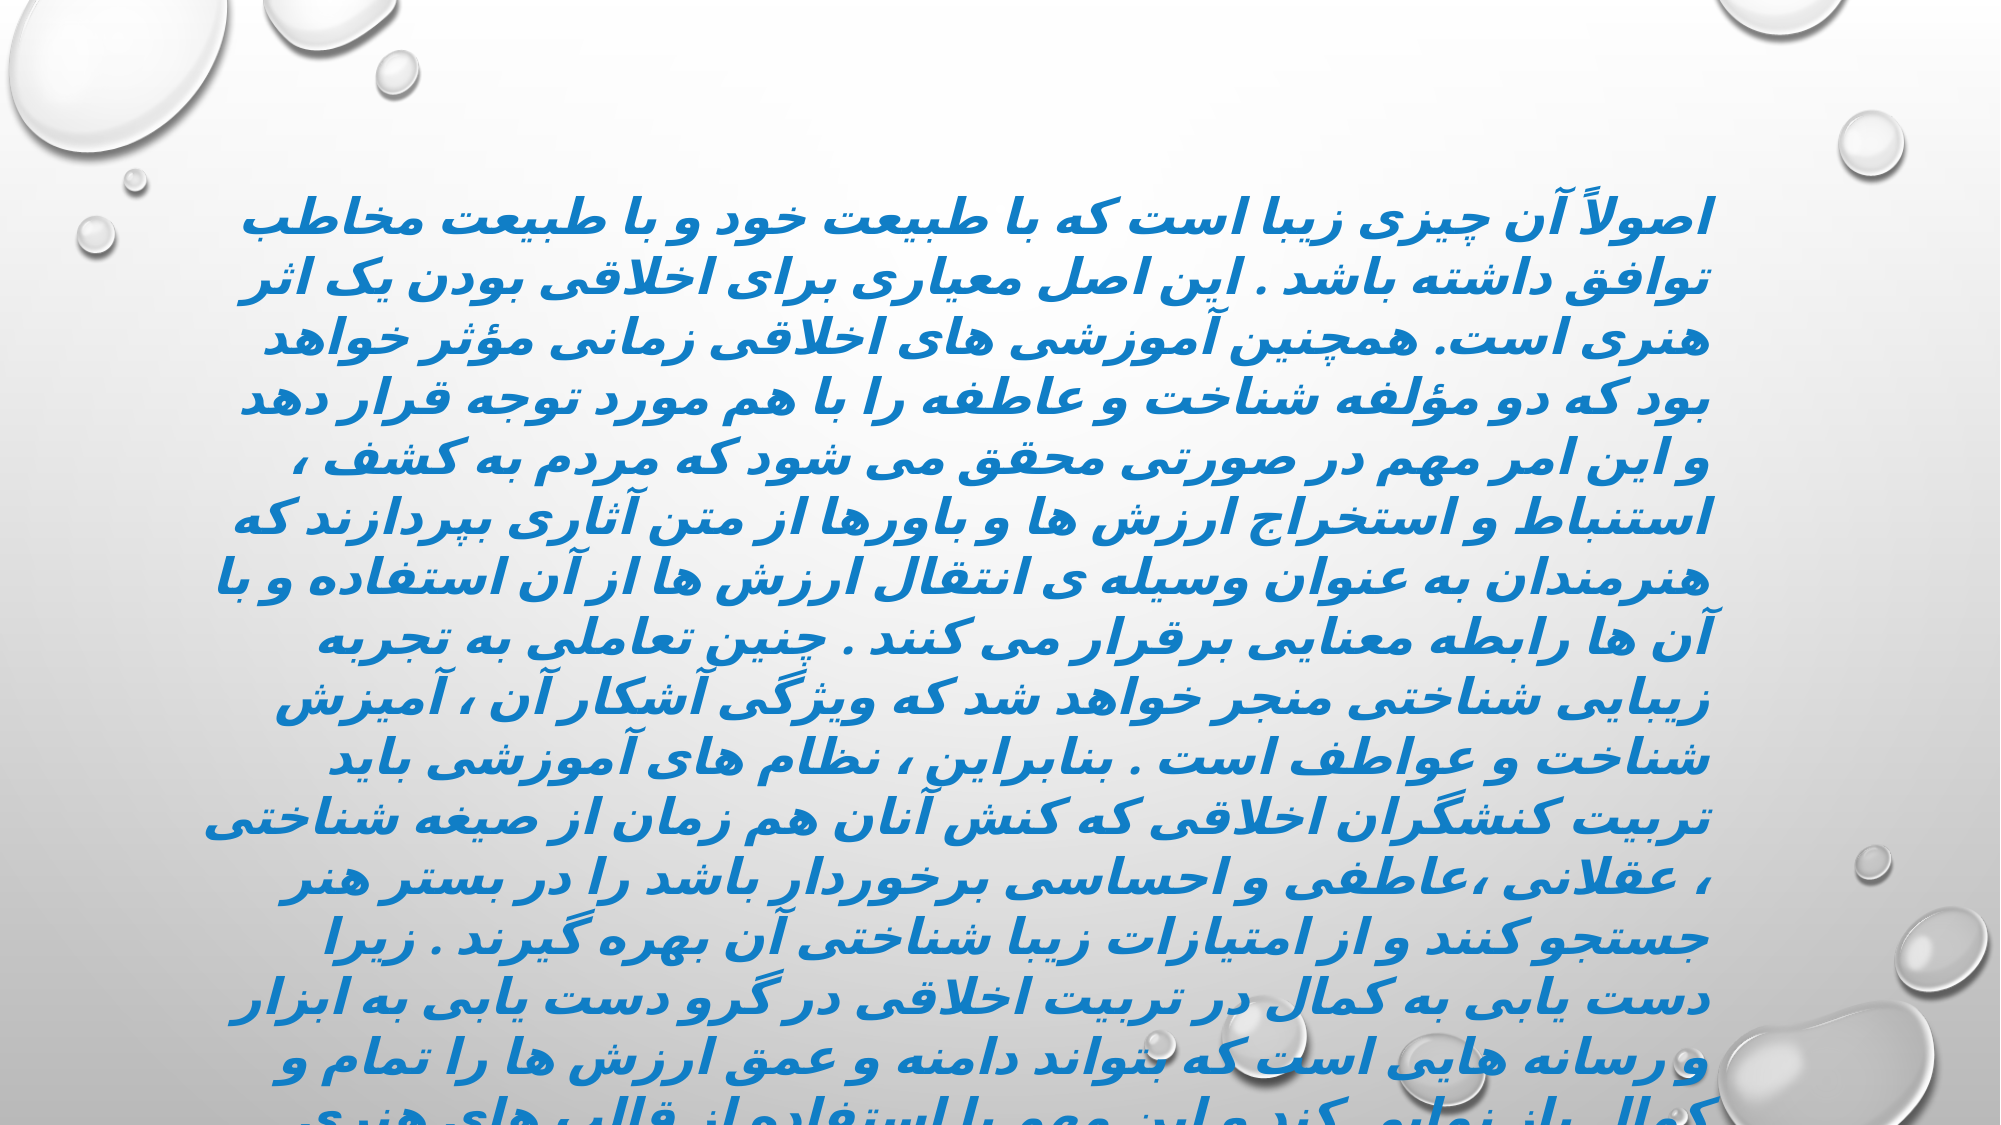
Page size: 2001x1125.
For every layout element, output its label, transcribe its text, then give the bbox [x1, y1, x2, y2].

text_box اصولاً آن چیزی زیبا است که با طبیعت خود و با طبیعت مخاطب توافق داشته باشد . این اصل معیاری برای اخلاقی بودن یک اثر هنری است. همچنین آموزشی های اخلاقی زمانی مؤثر خواهد بود که دو مؤلفه شناخت و عاطفه را با هم مورد توجه قرار دهد و این امر مهم در صورتی محقق می شود که مردم به کشف ، استنباط و استخراج ارزش ها و باورها از متن آثاری بپردازند که هنرمندان به عنوان وسیله ی انتقال ارزش ها از آن استفاده و با آن ها رابطه معنایی برقرار می کنند . چنین تعاملی به تجربه زیبایی شناختی منجر خواهد شد که ویژگی آشکار آن ، آمیزش شناخت و عواطف است . بنابراین ، نظام های آموزشی باید تربیت کنشگران اخلاقی که کنش آنان هم زمان از صیغه شناختی ، عقلانی ،عاطفی و احساسی برخوردار باشد را در بستر هنر جستجو کنند و از امتیازات زیبا شناختی آن بهره گیرند . زیرا دست یابی به کمال در تربیت اخلاقی در گرو دست یابی به ابزار و رسانه هایی است که بتواند دامنه و عمق ارزش ها را تمام و کمال باز نمایی کند و این مهم با استفاده از قالب های هنری امکان پذیر است . [187, 176, 1726, 1125]
picture [0, 0, 2000, 1125]
